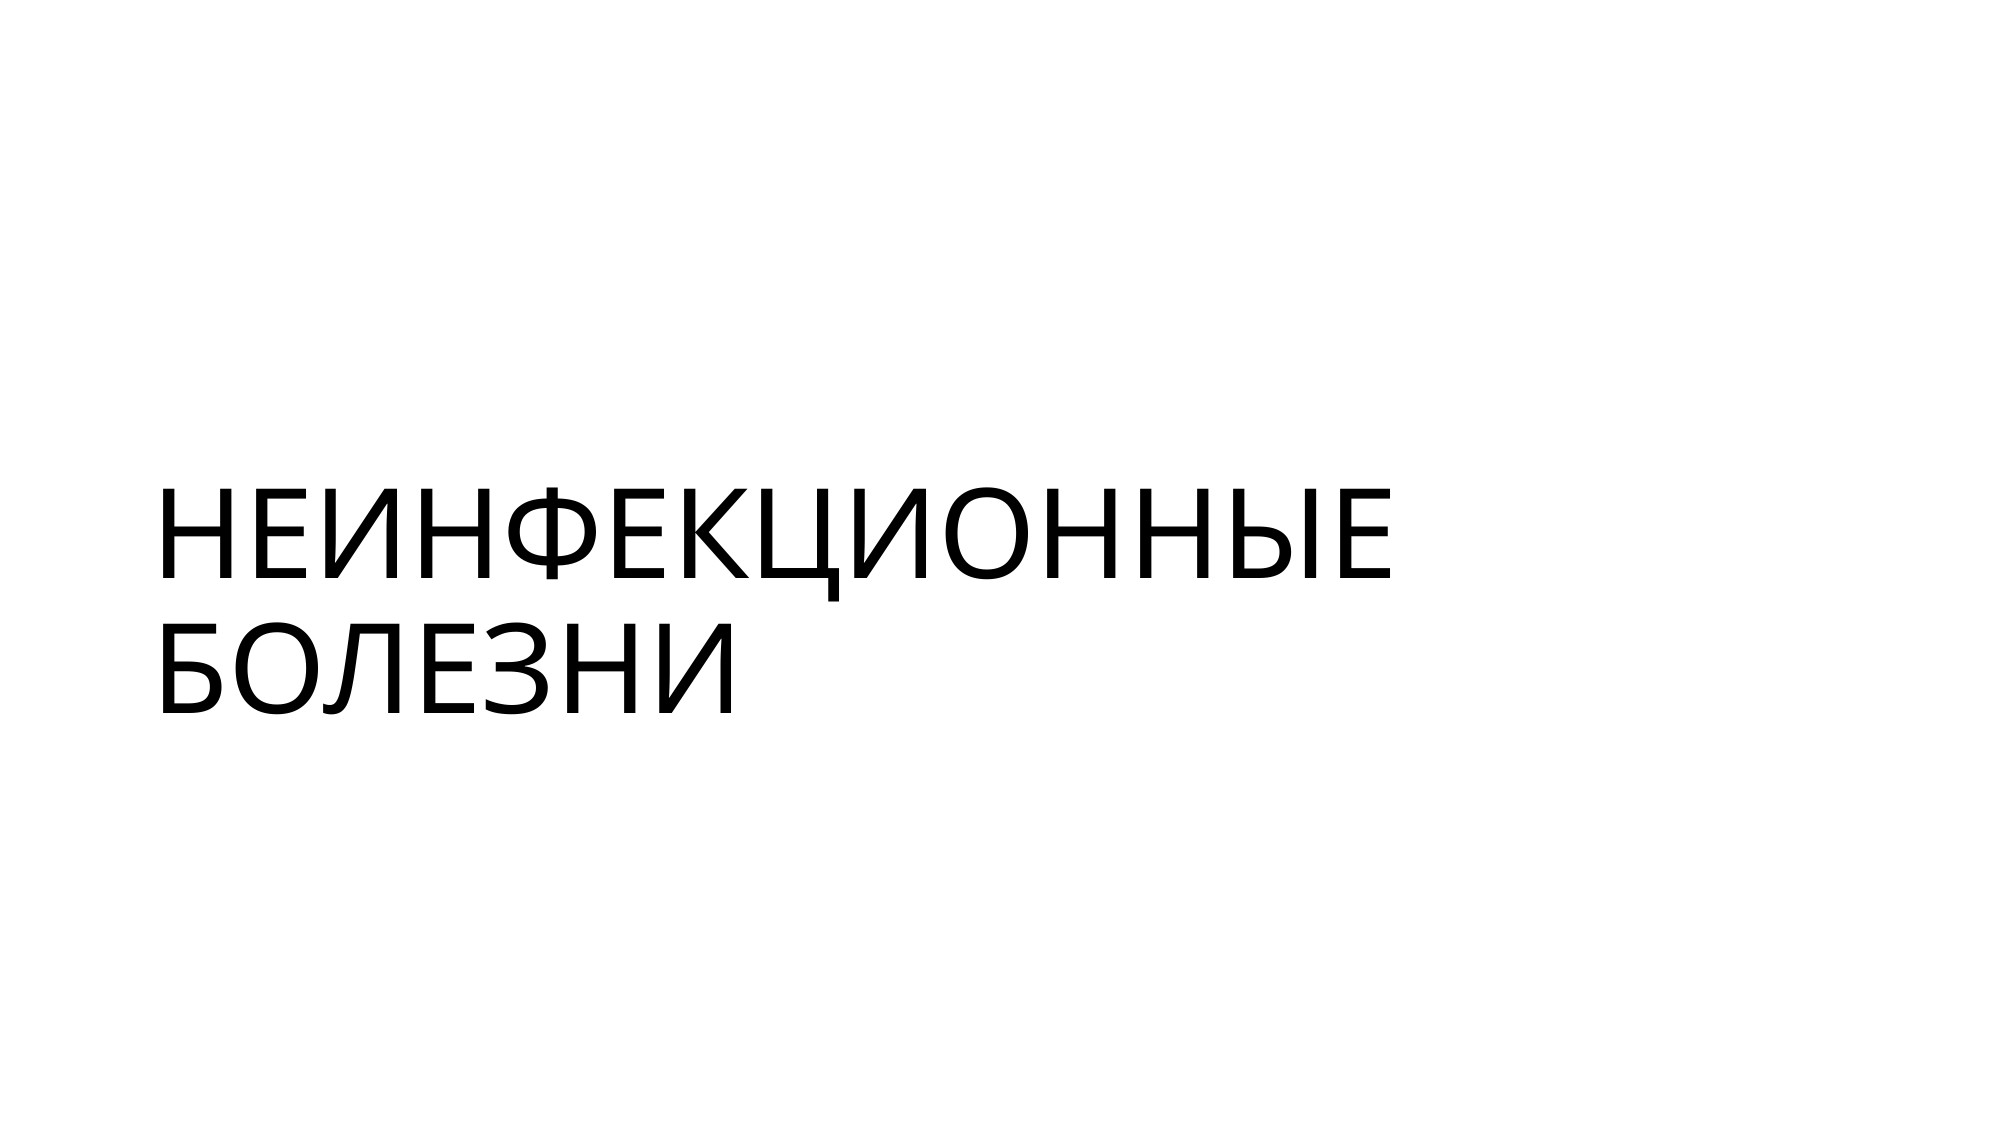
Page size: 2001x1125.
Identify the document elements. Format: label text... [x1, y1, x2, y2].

title НЕИНФЕКЦИОННЫЕ БОЛЕЗНИ [136, 280, 1862, 749]
